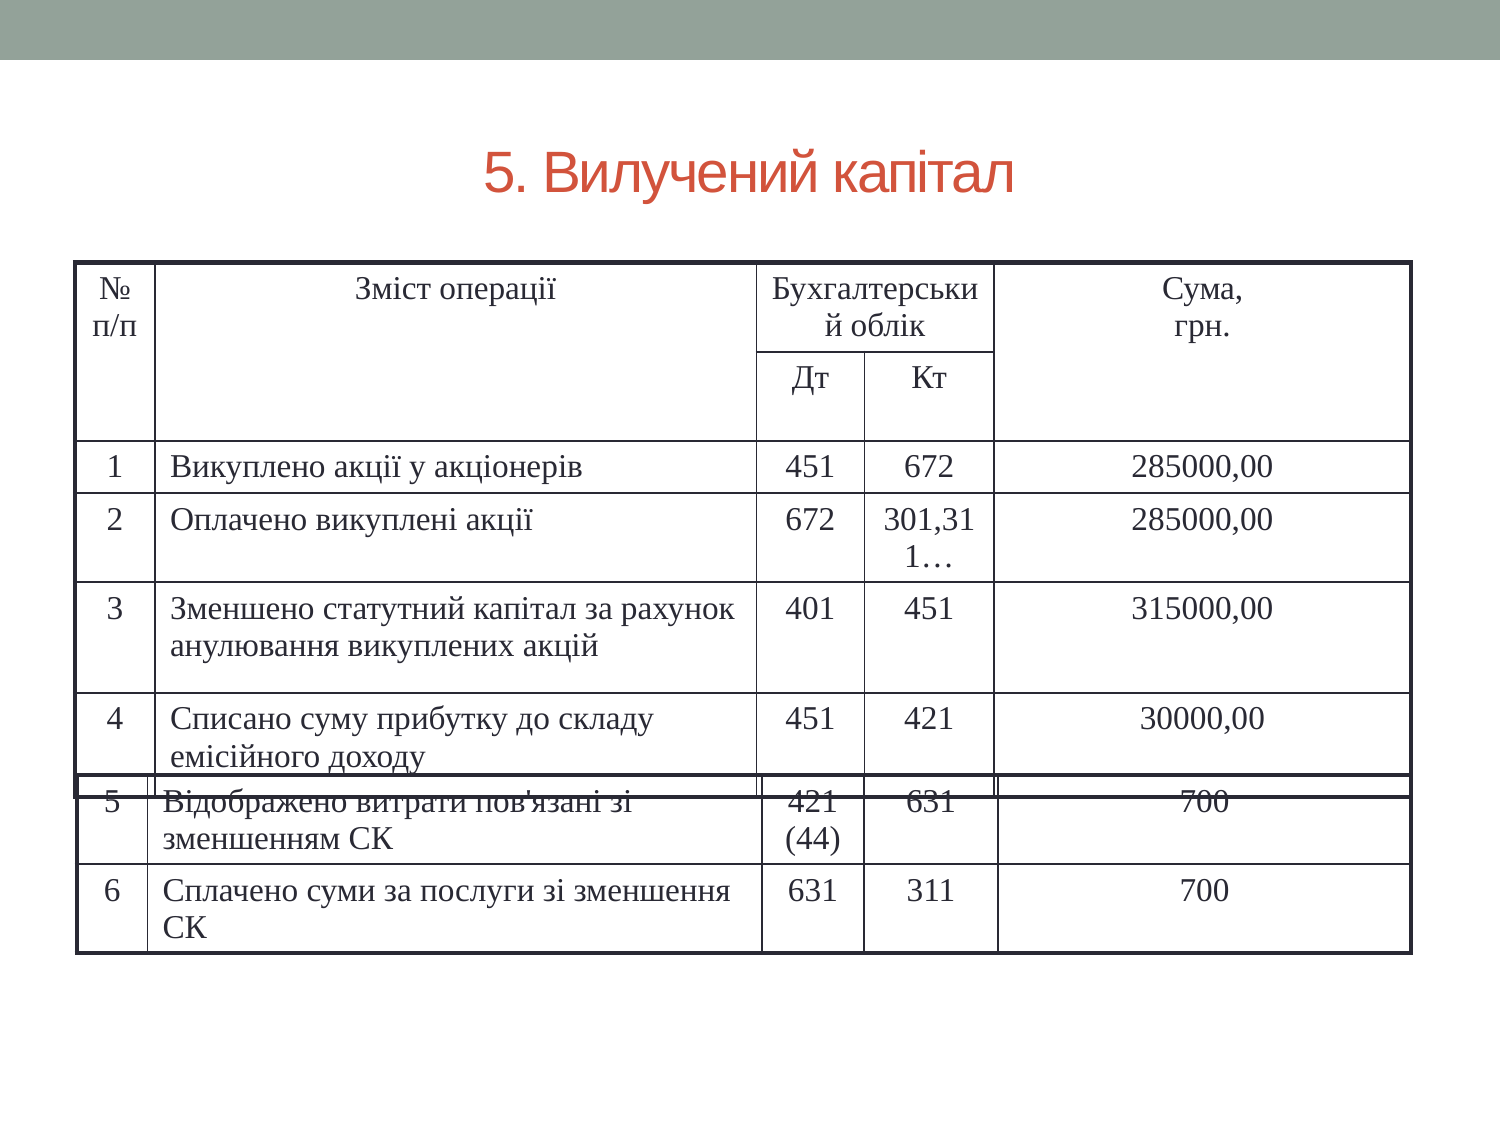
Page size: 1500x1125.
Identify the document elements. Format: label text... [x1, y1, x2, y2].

table_cell 285000,00 [995, 442, 1409, 492]
table_cell Зменшено статутний капітал за рахунок анулювання викуплених акцій [156, 583, 756, 692]
table_cell 311 [865, 865, 997, 951]
table_cell 631 [763, 865, 863, 951]
table_cell 672 [757, 494, 864, 581]
table_cell 451 [757, 694, 864, 773]
table_header 5 [79, 777, 147, 863]
table_cell Кт [865, 353, 993, 440]
table_header № п/п [77, 265, 154, 440]
table_header Бухгалтерський облік [757, 265, 993, 351]
table_cell Списано суму прибутку до складу емісійного доходу [156, 694, 756, 773]
table_cell 301,311… [865, 494, 993, 581]
title 5. Вилучений капітал [75, 87, 1425, 250]
table_cell 30000,00 [995, 694, 1409, 773]
table_header Сума, грн. [995, 265, 1409, 440]
table_cell Оплачено викуплені акції [156, 494, 756, 581]
table_cell 451 [757, 442, 864, 492]
table_header 700 [999, 777, 1409, 863]
table_cell 700 [999, 865, 1409, 951]
table_cell 285000,00 [995, 494, 1409, 581]
table_cell 401 [757, 583, 864, 692]
table_cell 451 [865, 583, 993, 692]
table_cell 3 [77, 583, 154, 692]
table_cell 421 [865, 694, 993, 773]
table_cell Сплачено суми за послуги зі зменшення СК [148, 865, 761, 951]
table_cell 4 [77, 694, 154, 773]
table_cell 315000,00 [995, 583, 1409, 692]
table_header Відображено витрати пов'язані зі зменшенням СК [148, 777, 761, 863]
table_header 421 (44) [763, 777, 863, 863]
table_cell 672 [865, 442, 993, 492]
table_cell Викуплено акції у акціонерів [156, 442, 756, 492]
table_cell 6 [79, 865, 147, 951]
table_header Зміст операції [156, 265, 756, 440]
table_cell 2 [77, 494, 154, 581]
table_cell 1 [77, 442, 154, 492]
table_header 631 [865, 777, 997, 863]
table_cell Дт [757, 353, 864, 440]
